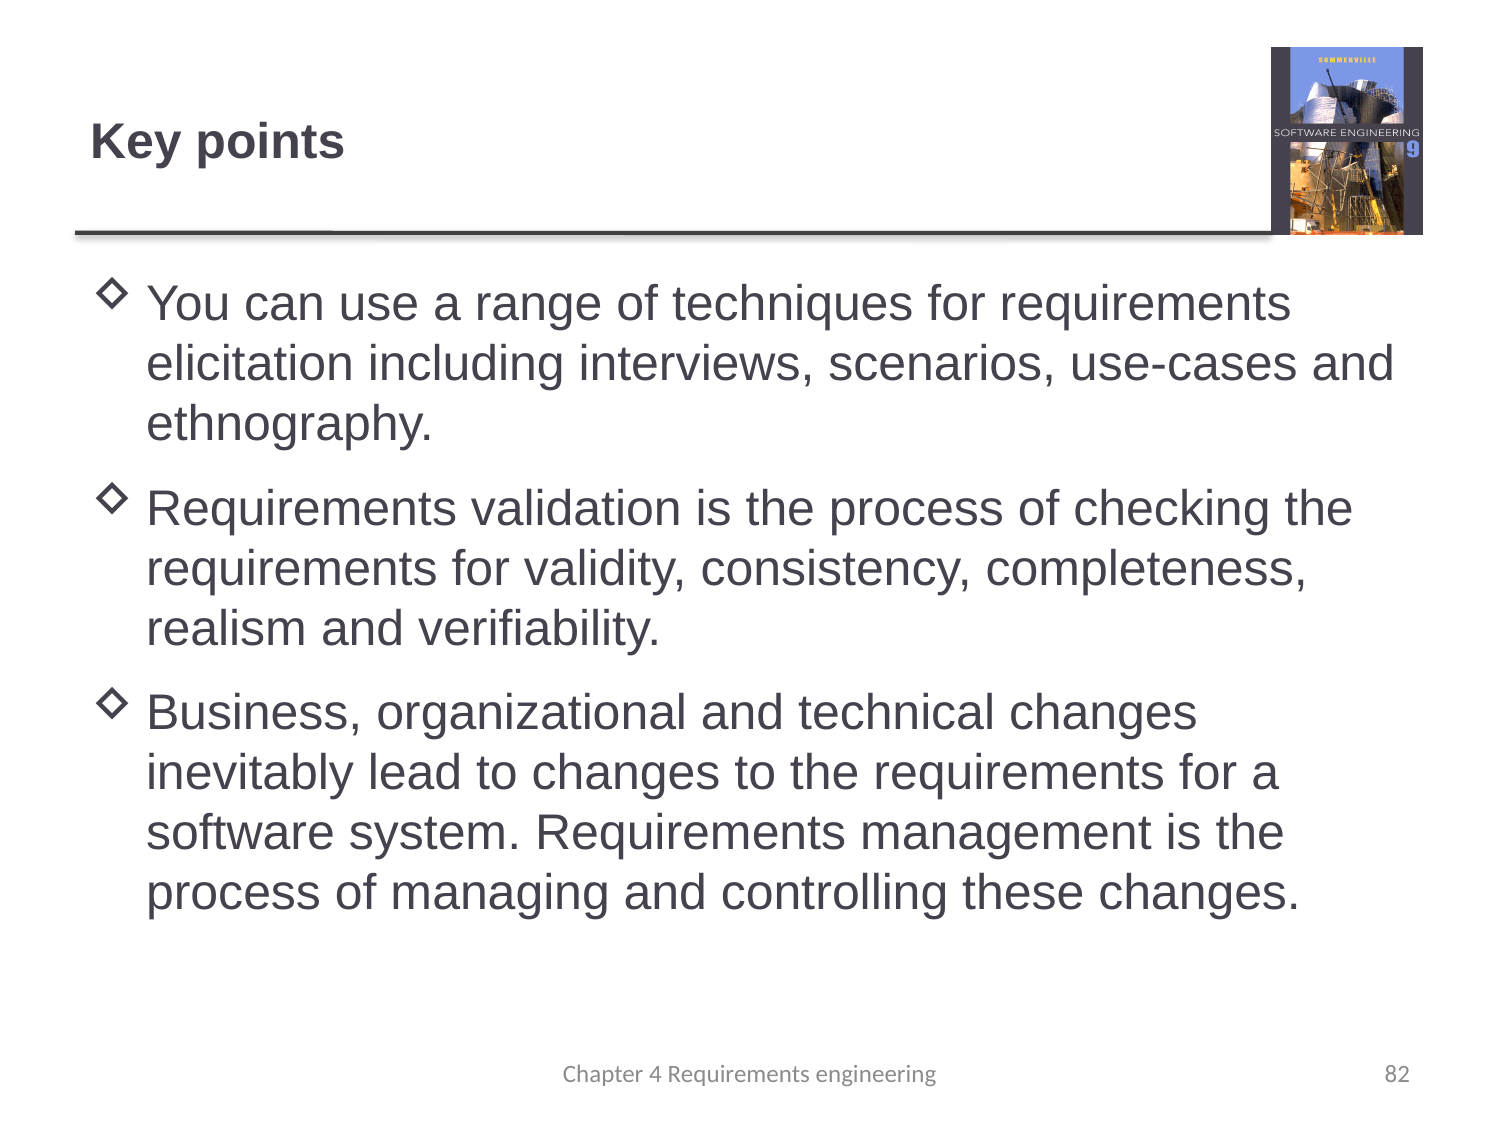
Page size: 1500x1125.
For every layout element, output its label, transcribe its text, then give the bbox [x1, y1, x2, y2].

title Key points [74, 44, 1272, 233]
slide_number 82 [1074, 1042, 1425, 1103]
list You can use a range of techniques for requirements elicitation including interviews, scenarios, use-cases and ethnography. Requirements validation is the process of checking the requirements for validity, consistency, completeness, realism and verifiability. Business, organizational and technical changes inevitably lead to changes to the requirements for a software system. Requirements management is the process of managing and controlling these changes. [75, 262, 1425, 1005]
picture [1272, 47, 1423, 235]
footer Chapter 4 Requirements engineering [512, 1042, 988, 1103]
